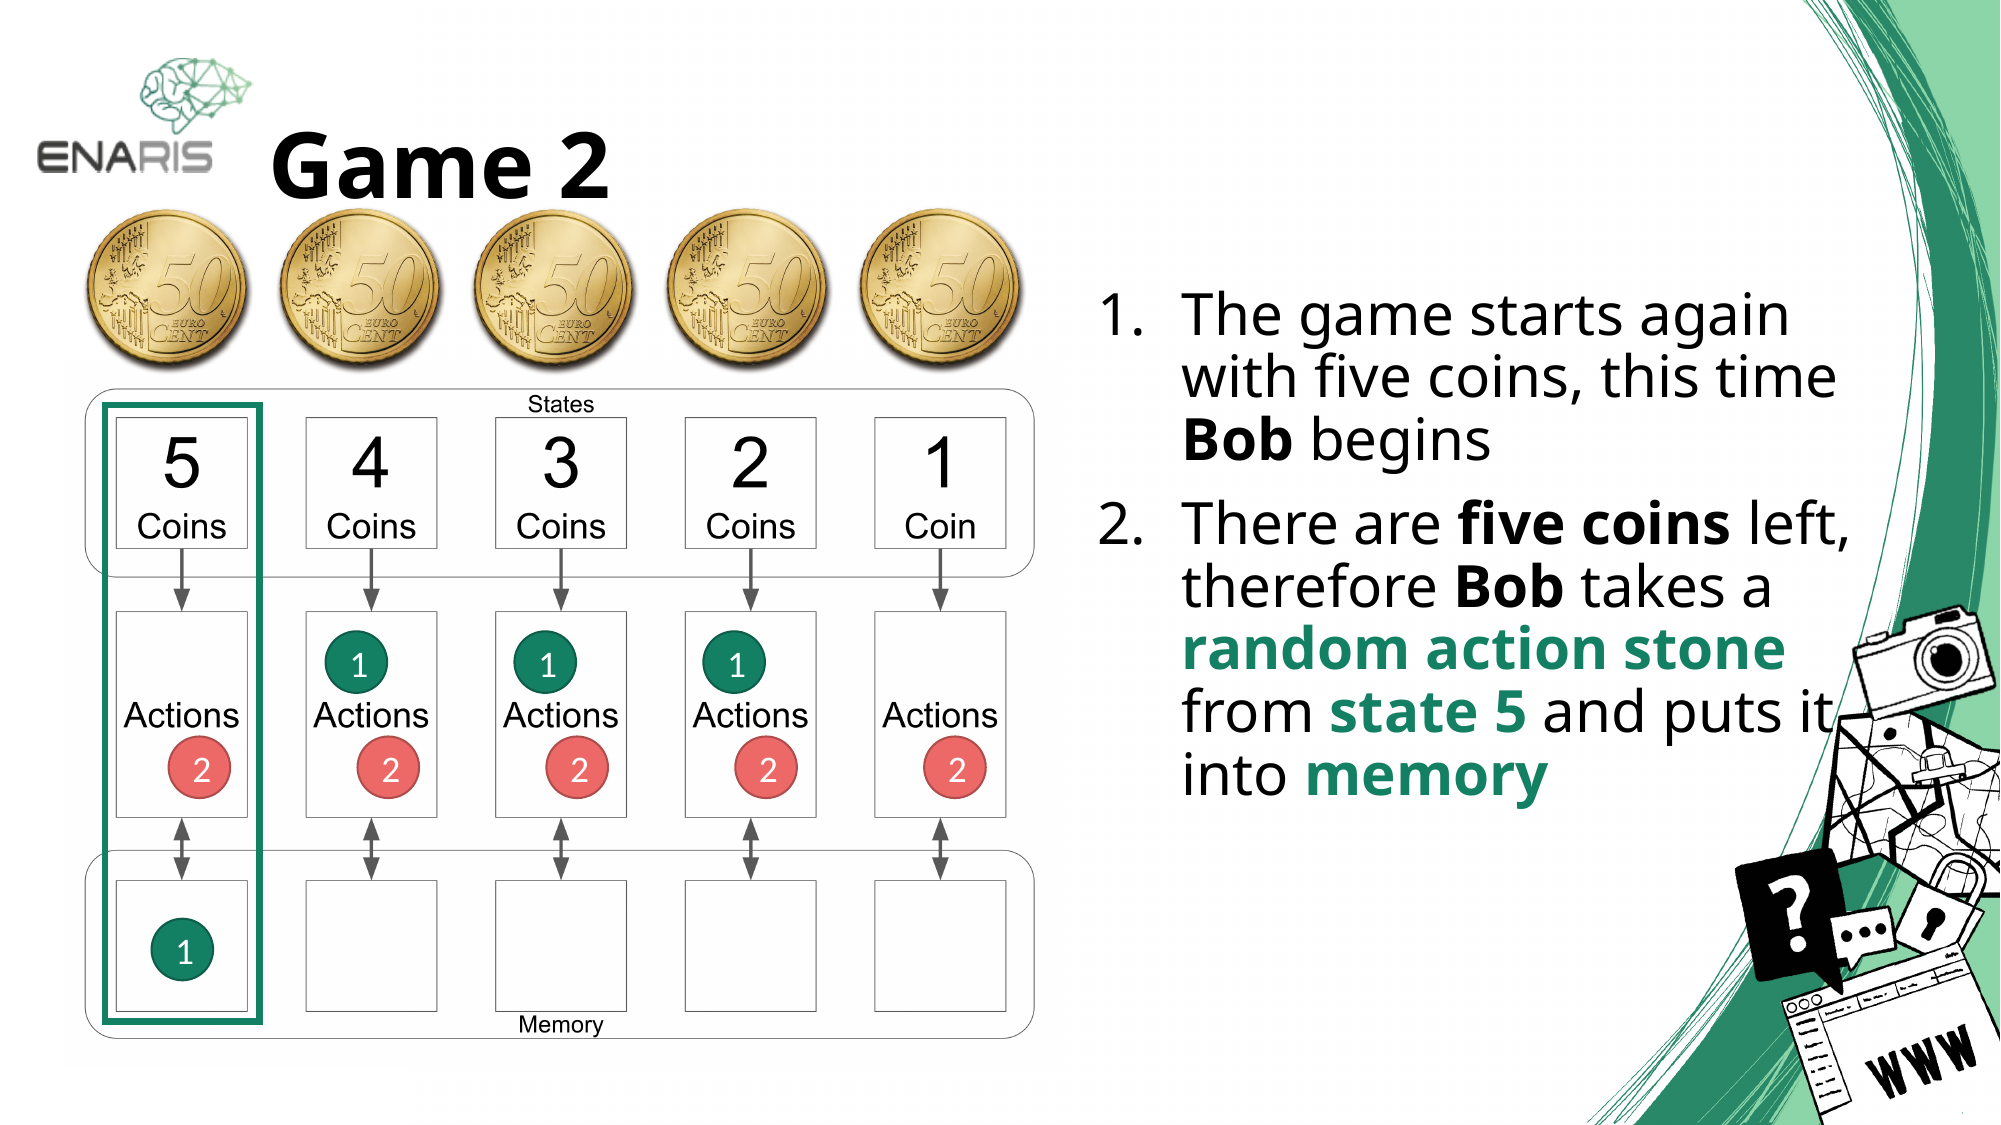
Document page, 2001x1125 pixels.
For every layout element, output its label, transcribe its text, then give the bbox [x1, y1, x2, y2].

text_box The game starts again with five coins, this time Bob begins There are five coins left, therefore Bob takes a random action stone from state 5 and puts it into memory [1082, 277, 1869, 1116]
picture [274, 0, 2000, 1125]
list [63, 361, 1059, 1066]
picture [37, 58, 254, 173]
title Game 2 [253, 59, 1863, 278]
picture [81, 206, 255, 377]
